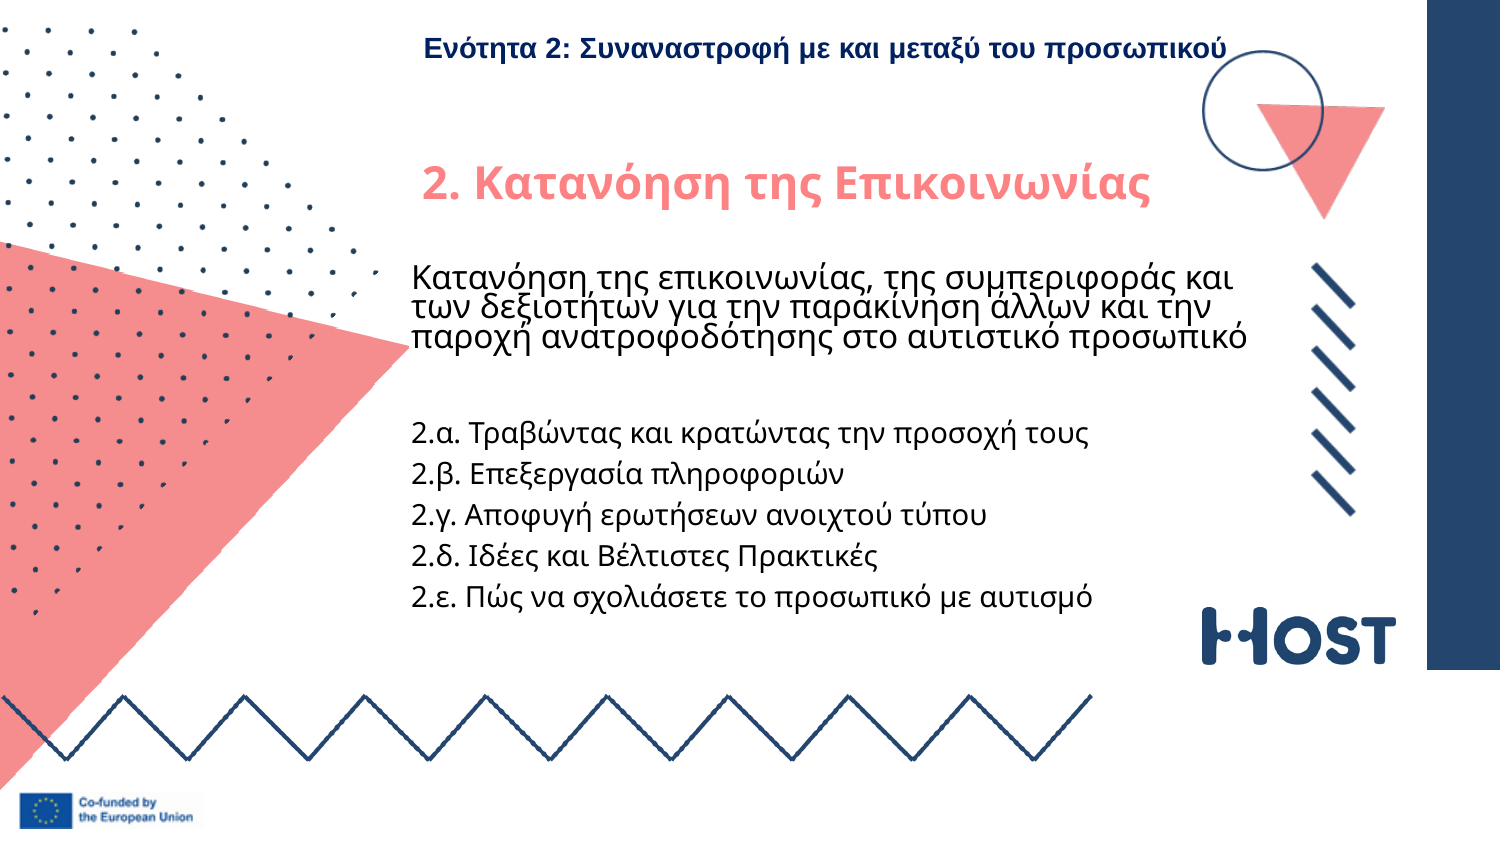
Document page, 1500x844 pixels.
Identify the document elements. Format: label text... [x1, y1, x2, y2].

picture [1202, 50, 1385, 220]
text_box Ενότητα 2: Συναναστροφή με και μεταξύ του προσωπικού [408, 10, 1281, 68]
picture [1290, 607, 1396, 665]
list Κατανόηση της επικοινωνίας, της συμπεριφοράς και των δεξιοτήτων για την παρακίνηση άλλων και την παροχή ανατροφοδότησης στο αυτιστικό προσωπικό 2.α. Τραβώντας και κρατώντας την προσοχή τους 2.β. Επεξεργασία πληροφοριών 2.γ. Αποφυγή ερωτήσεων ανοιχτού τύπου 2.δ. Ιδέες και Βέλτιστες Πρακτικές 2.ε. Πώς να σχολιάσετε το προσωπικό με αυτισμό [396, 250, 1290, 697]
text_box 2. Κατανόηση της Επικοινωνίας [406, 139, 1281, 253]
picture [1427, 0, 1500, 670]
picture [0, 23, 1093, 844]
picture [1310, 261, 1357, 519]
